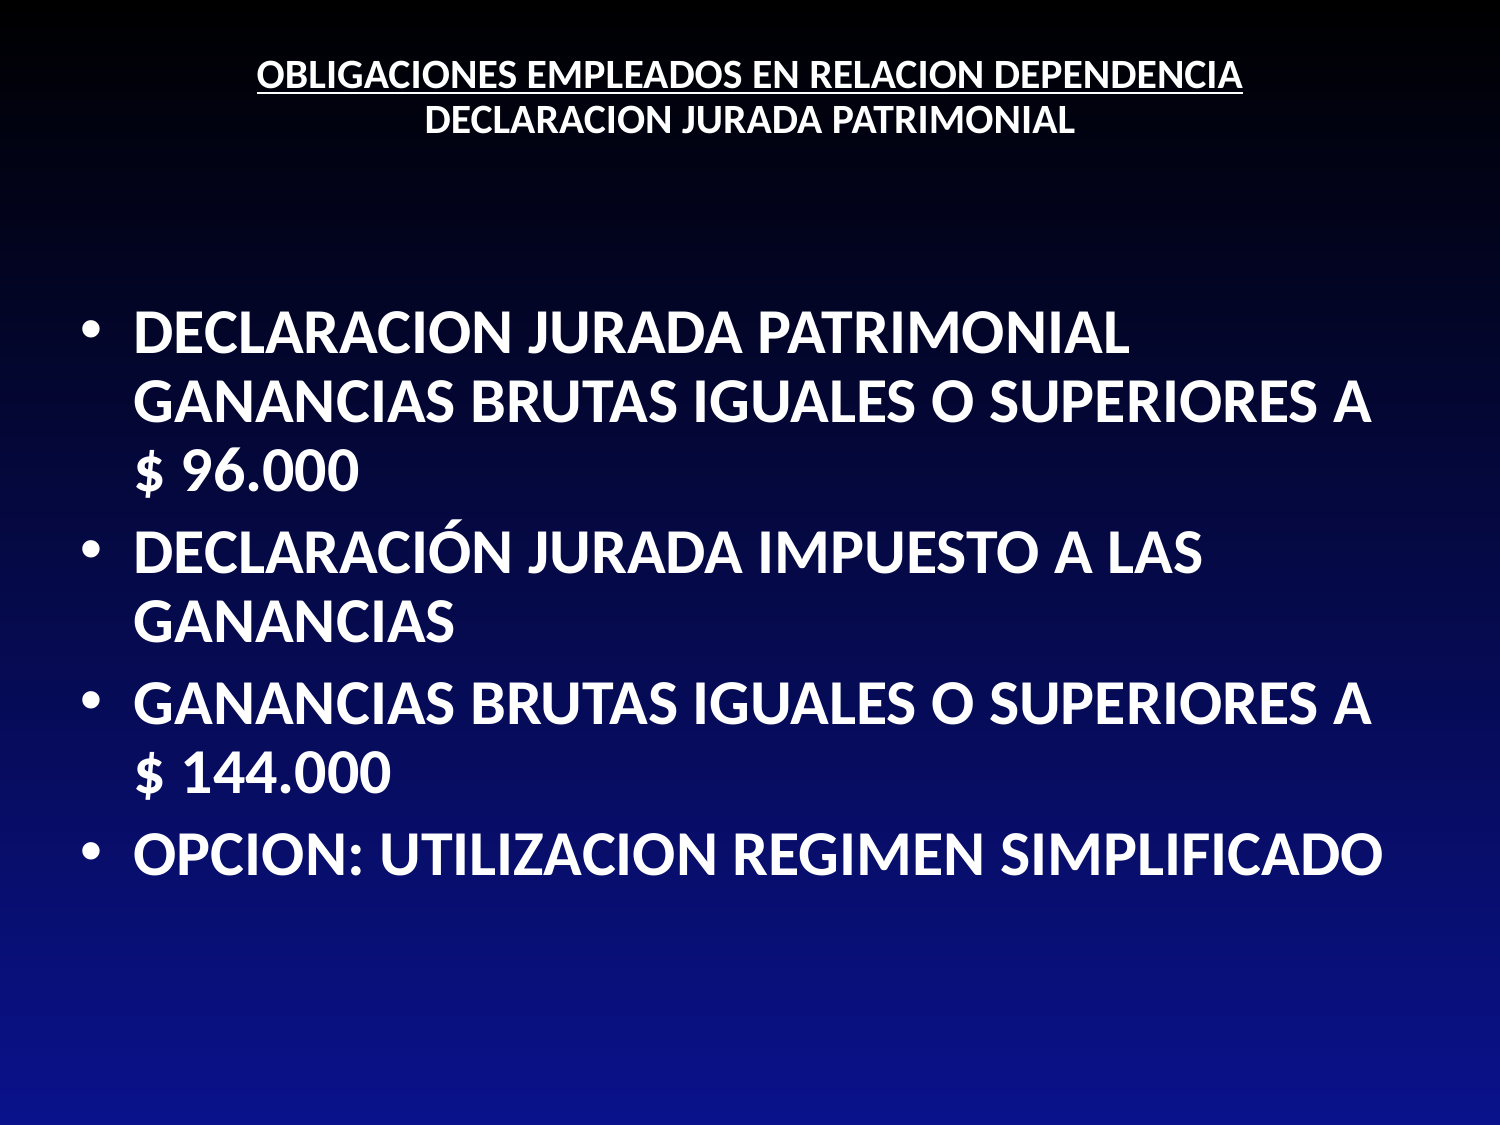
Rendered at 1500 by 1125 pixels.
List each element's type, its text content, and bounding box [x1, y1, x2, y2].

list DECLARACION JURADA PATRIMONIAL GANANCIAS BRUTAS IGUALES O SUPERIORES A $ 96.000 DECLARACIÓN JURADA IMPUESTO A LAS GANANCIAS GANANCIAS BRUTAS IGUALES O SUPERIORES A $ 144.000 OPCION: UTILIZACION REGIMEN SIMPLIFICADO [64, 219, 1416, 963]
title OBLIGACIONES EMPLEADOS EN RELACION DEPENDENCIA DECLARACION JURADA PATRIMONIAL [74, 44, 1426, 233]
